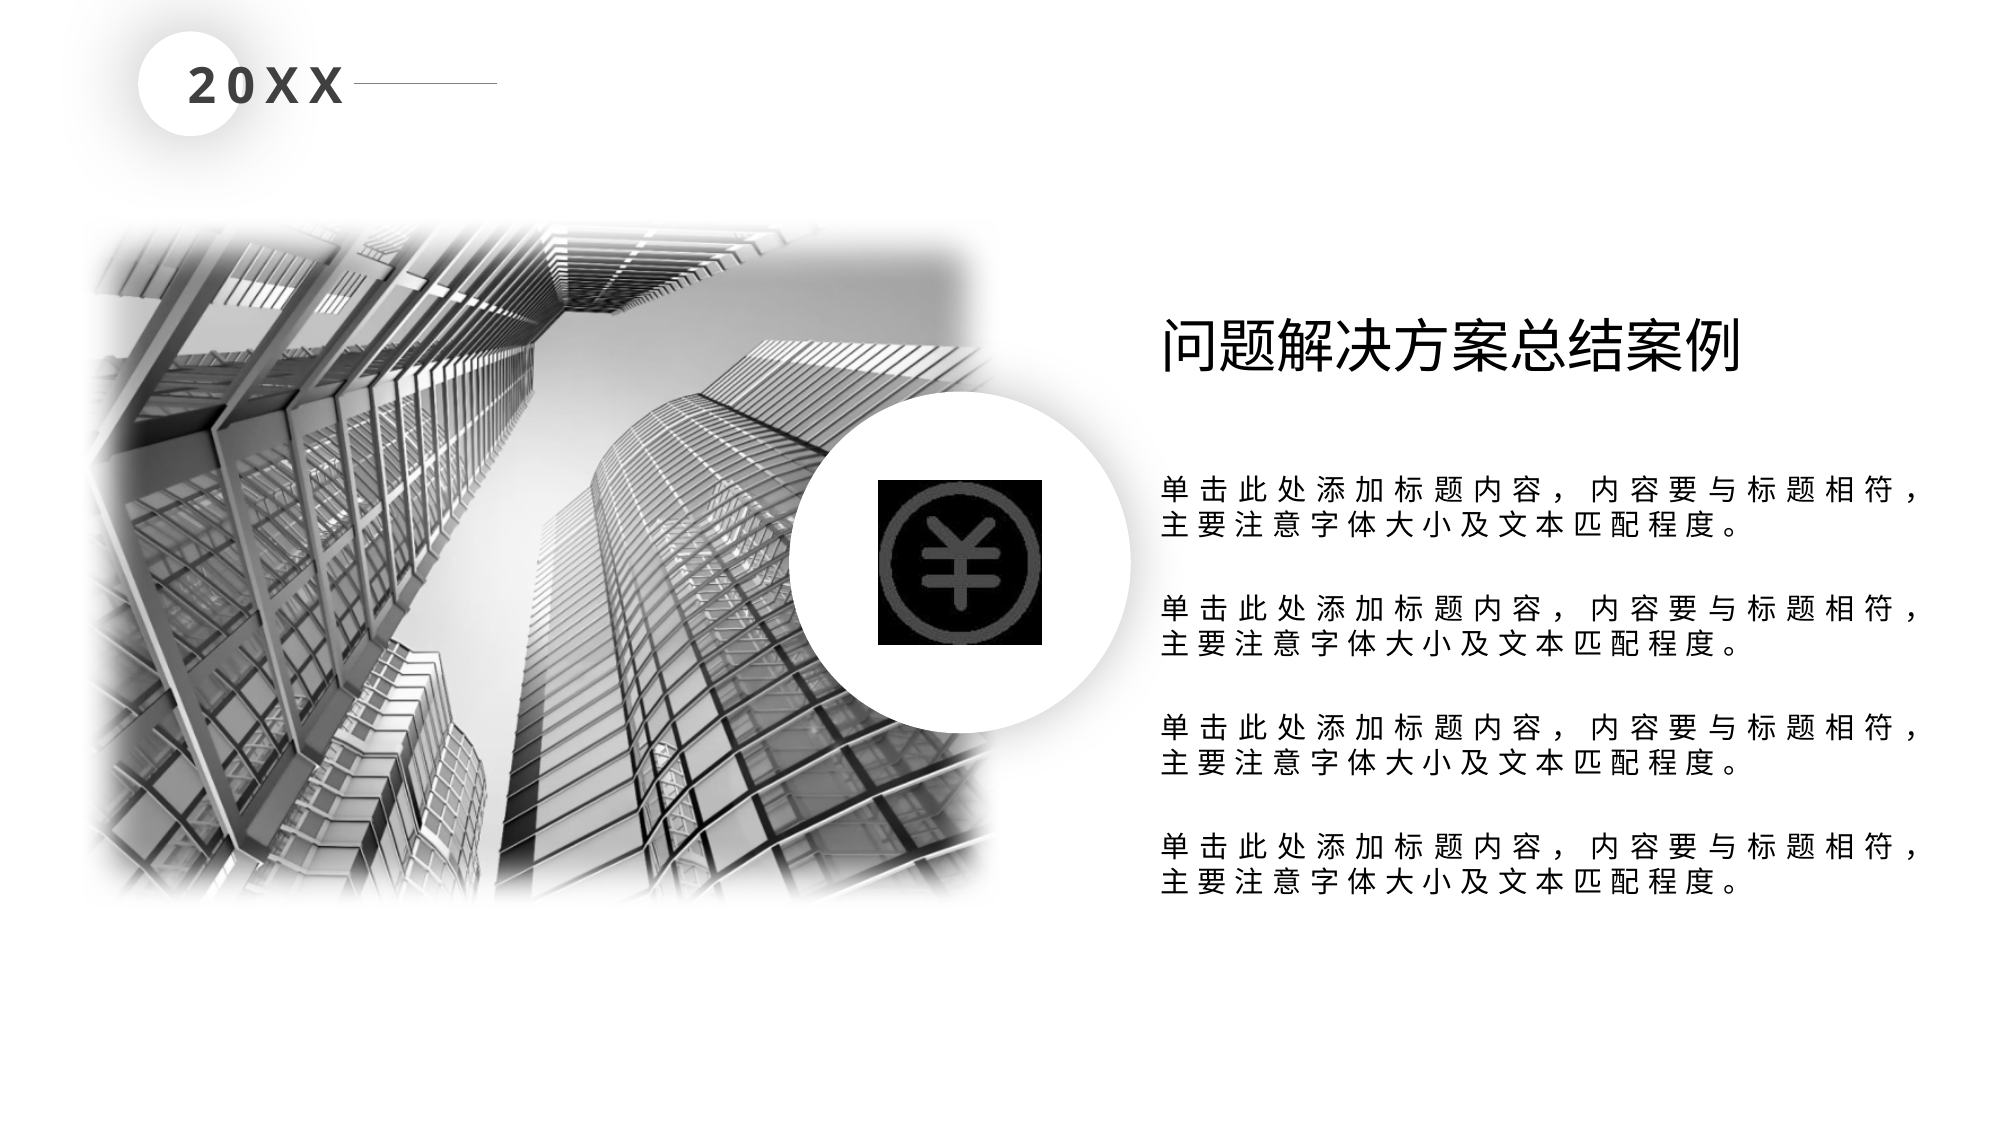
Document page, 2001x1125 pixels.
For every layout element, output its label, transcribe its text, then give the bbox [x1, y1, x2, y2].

text_box 单击此处添加标题内容，内容要与标题相符，主要注意字体大小及文本匹配程度。 [1145, 821, 1919, 906]
picture [80, 217, 1000, 908]
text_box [138, 31, 381, 137]
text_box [789, 391, 1131, 734]
text_box 问题解决方案总结案例 [1145, 302, 1805, 387]
text_box 单击此处添加标题内容，内容要与标题相符，主要注意字体大小及文本匹配程度。 [1145, 583, 1919, 668]
text_box 单击此处添加标题内容，内容要与标题相符，主要注意字体大小及文本匹配程度。 [1145, 702, 1919, 787]
text_box 单击此处添加标题内容，内容要与标题相符，主要注意字体大小及文本匹配程度。 [1145, 464, 1919, 549]
